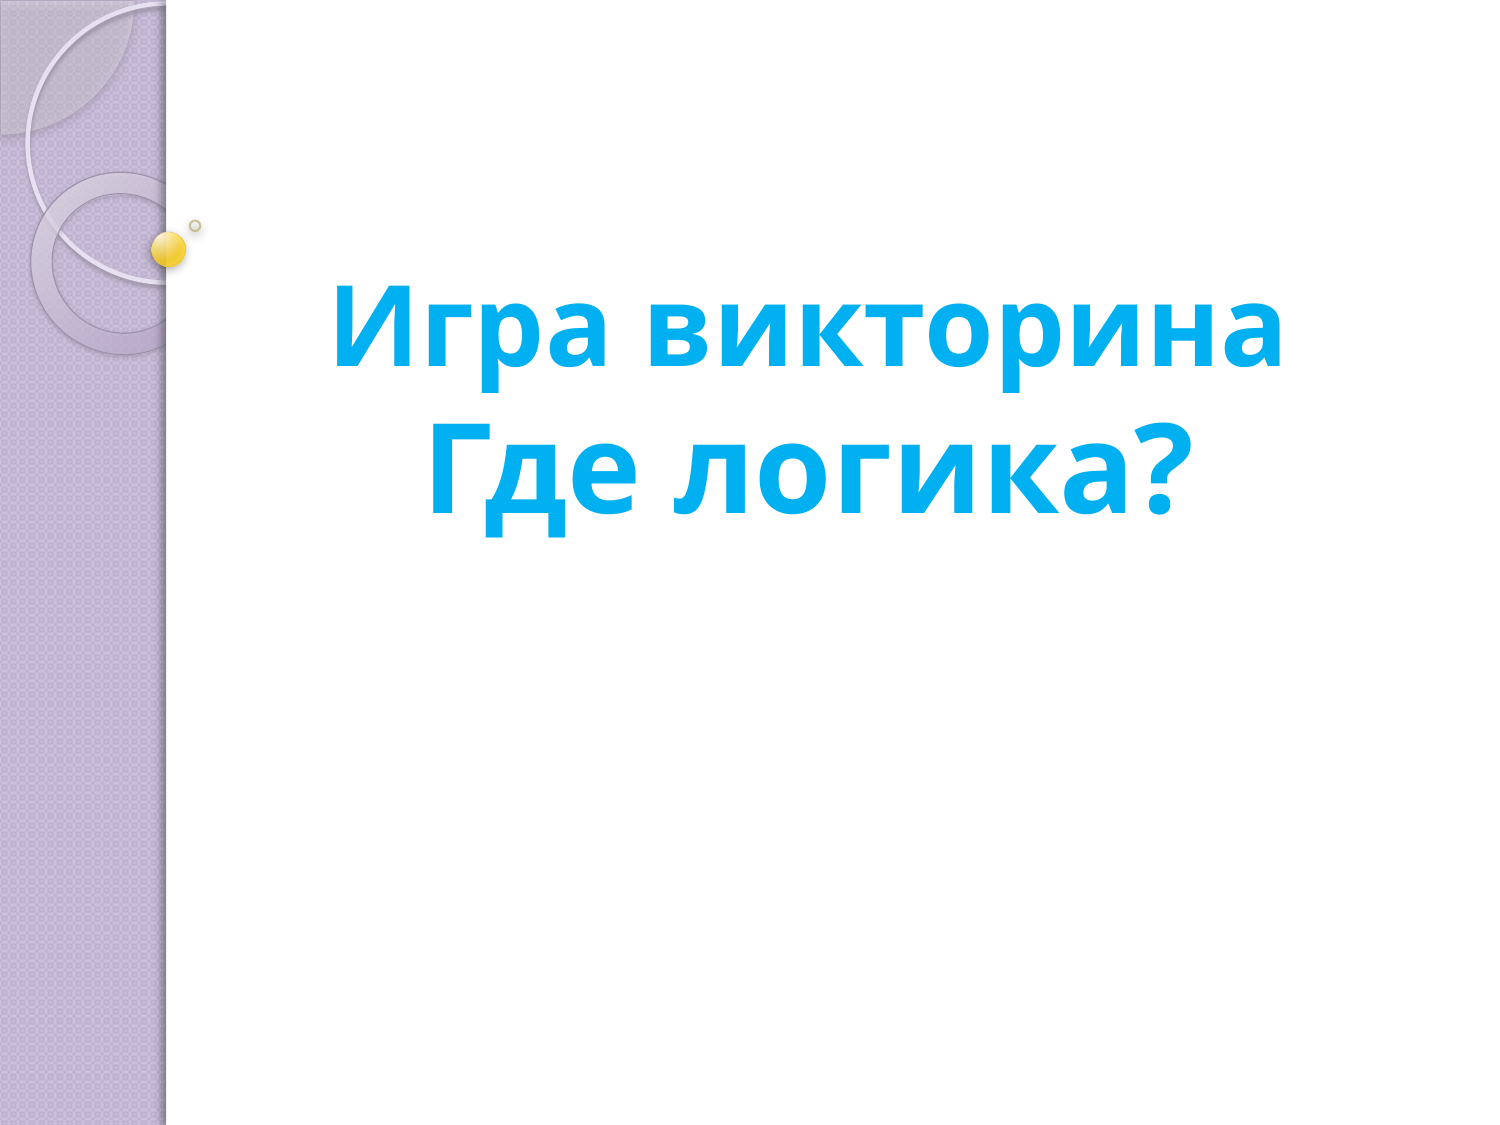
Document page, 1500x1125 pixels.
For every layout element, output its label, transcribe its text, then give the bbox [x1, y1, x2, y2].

text_box Игра викторина Где логика? [269, 246, 1348, 546]
